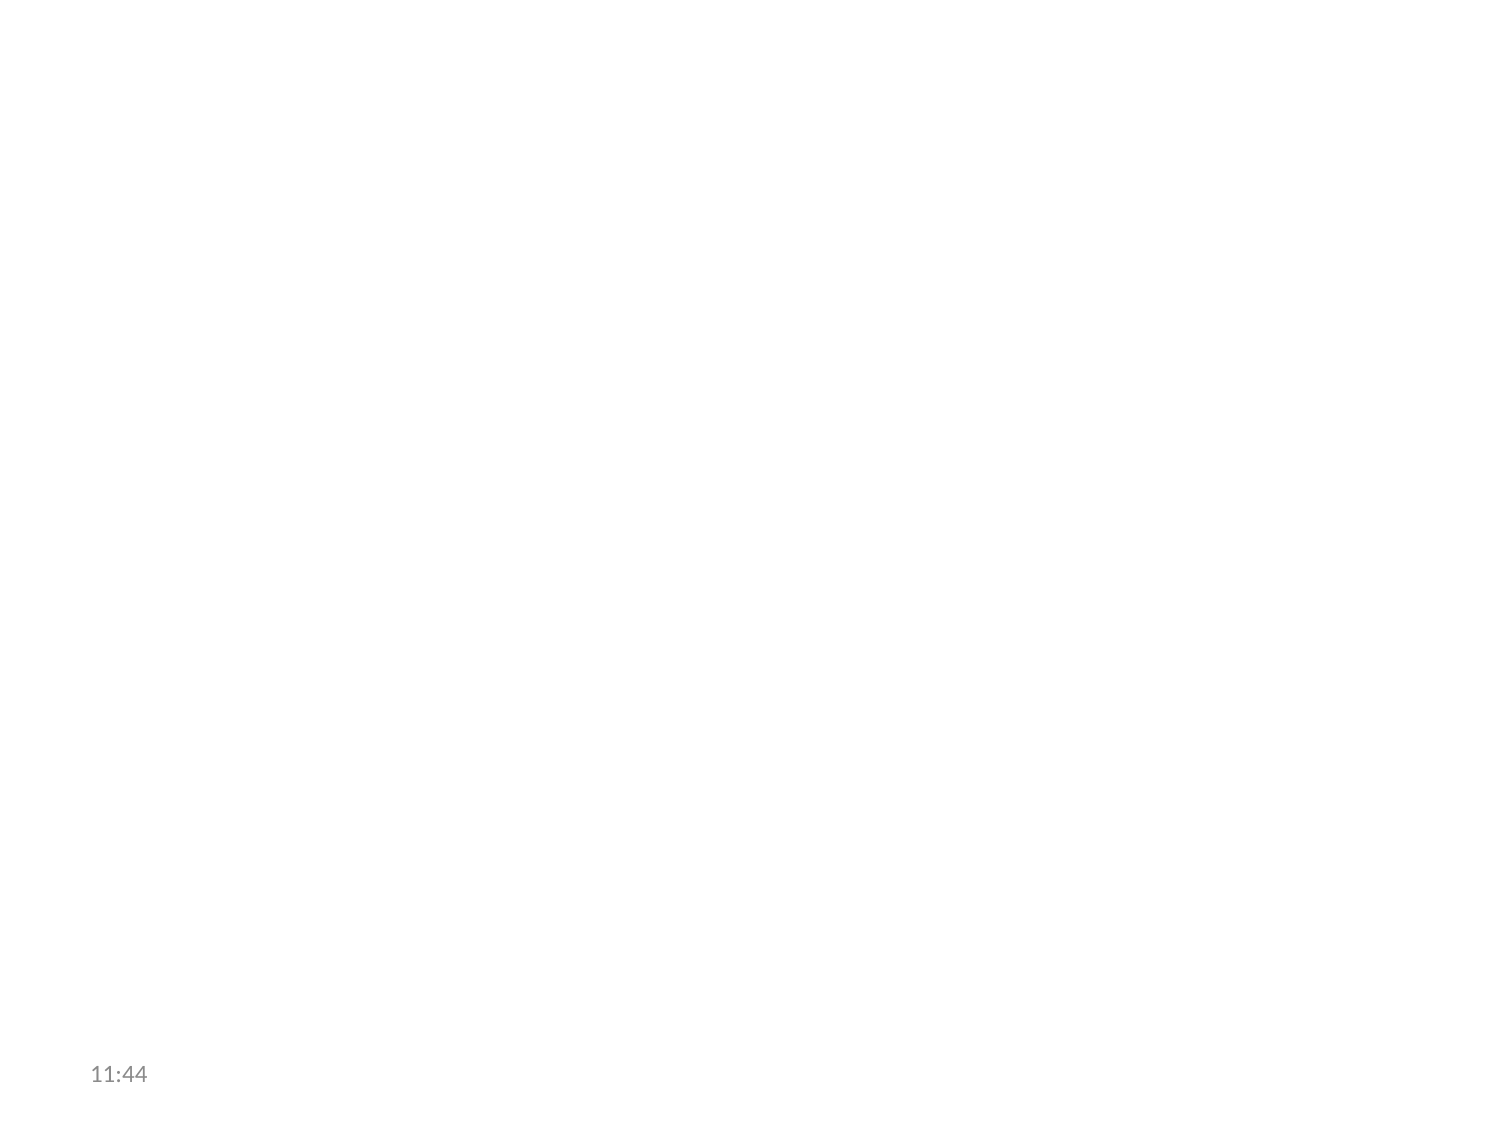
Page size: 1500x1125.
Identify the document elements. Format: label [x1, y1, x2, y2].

slide_number [75, 1042, 425, 1103]
